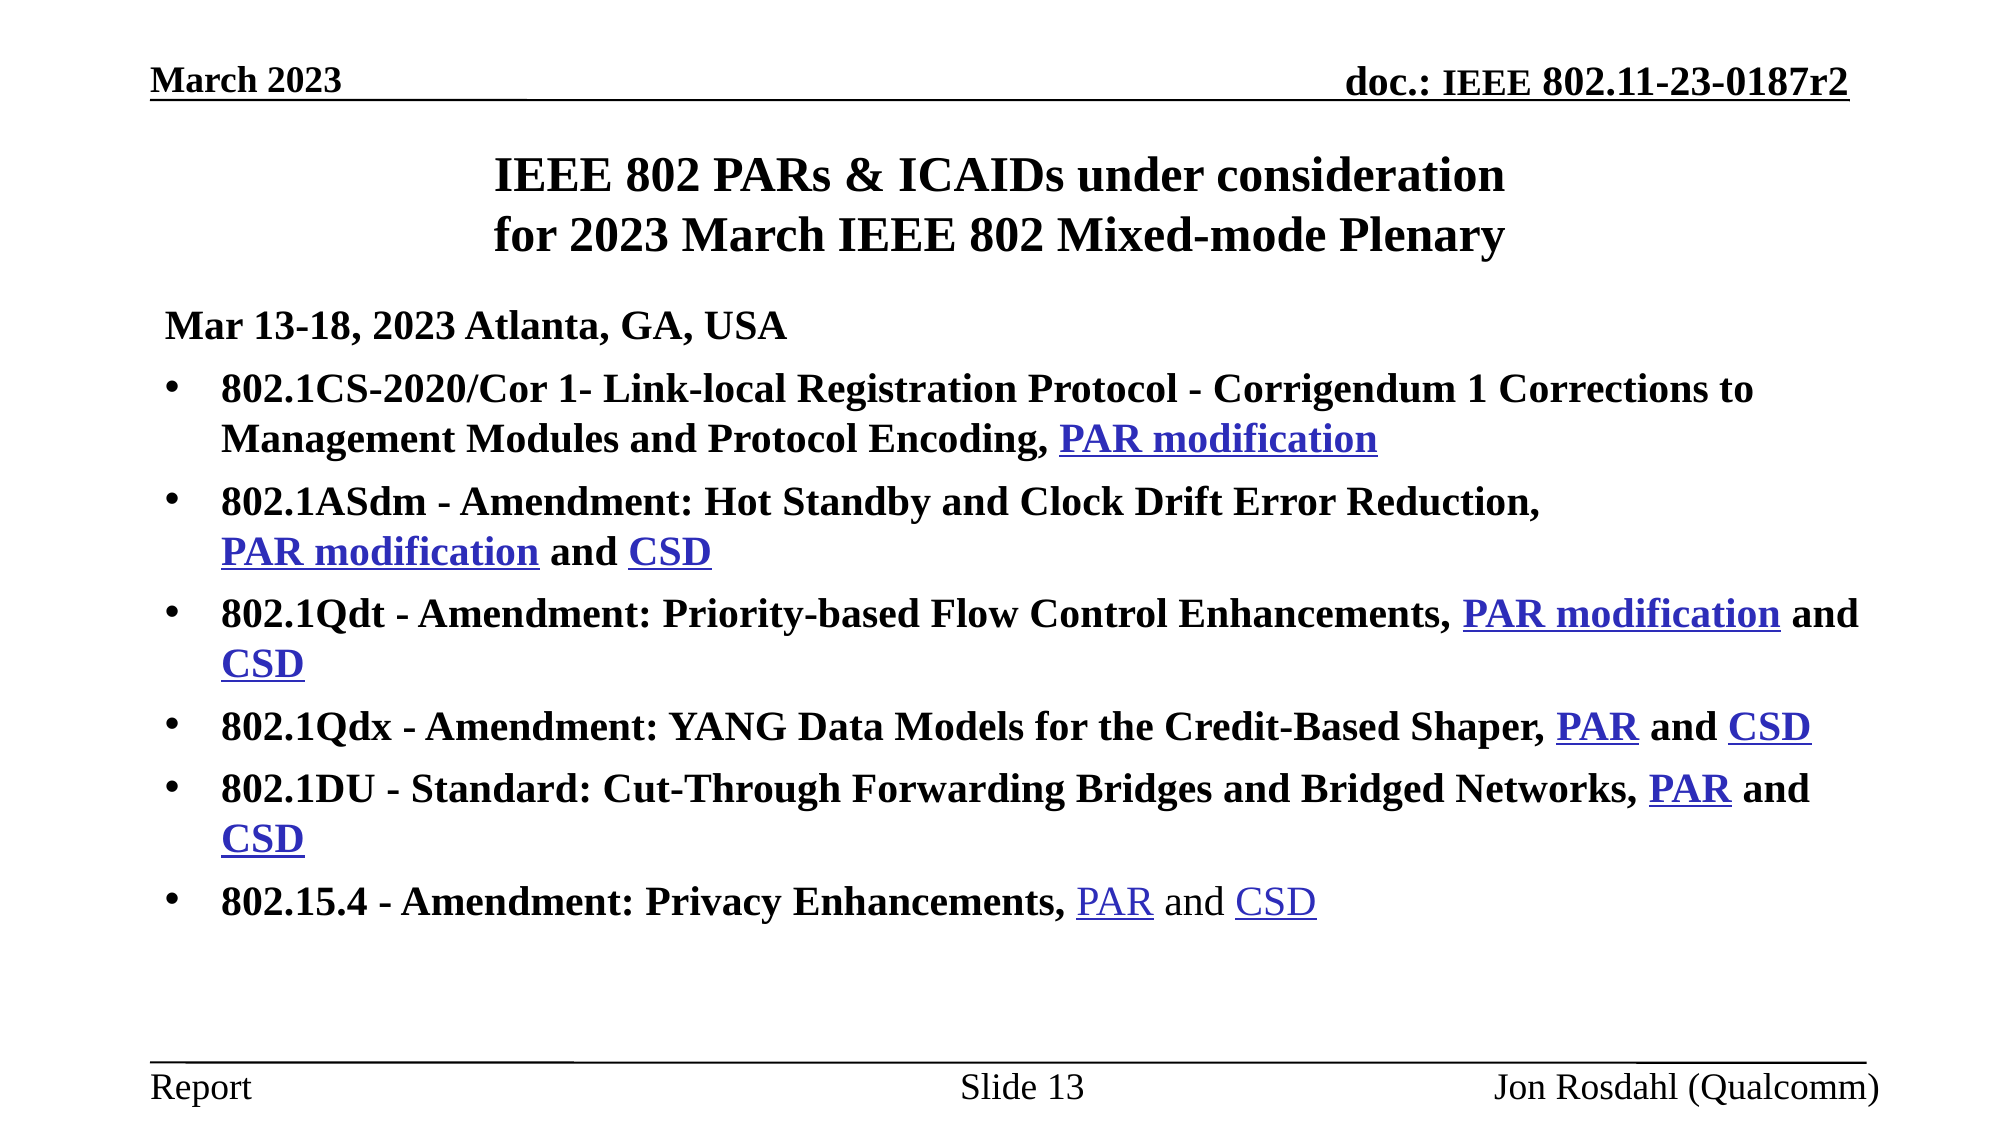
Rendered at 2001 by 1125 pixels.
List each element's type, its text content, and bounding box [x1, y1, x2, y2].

list Mar 13-18, 2023 Atlanta, GA, USA 802.1CS-2020/Cor 1- Link-local Registration Protocol - Corrigendum 1 Corrections to Management Modules and Protocol Encoding, PAR modification 802.1ASdm - Amendment: Hot Standby and Clock Drift Error Reduction, PAR modification and CSD 802.1Qdt - Amendment: Priority-based Flow Control Enhancements, PAR modification and CSD 802.1Qdx - Amendment: YANG Data Models for the Credit-Based Shaper, PAR and CSD 802.1DU - Standard: Cut-Through Forwarding Bridges and Bridged Networks, PAR and CSD 802.15.4 - Amendment: Privacy Enhancements, PAR and CSD [149, 290, 1881, 1063]
slide_number Slide 13 [950, 1063, 1095, 1125]
title IEEE 802 PARs & ICAIDs under consideration for 2023 March IEEE 802 Mixed-mode Plenary [149, 112, 1850, 290]
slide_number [149, 49, 431, 100]
footer Jon Rosdahl (Qualcomm) [1436, 1063, 1881, 1108]
